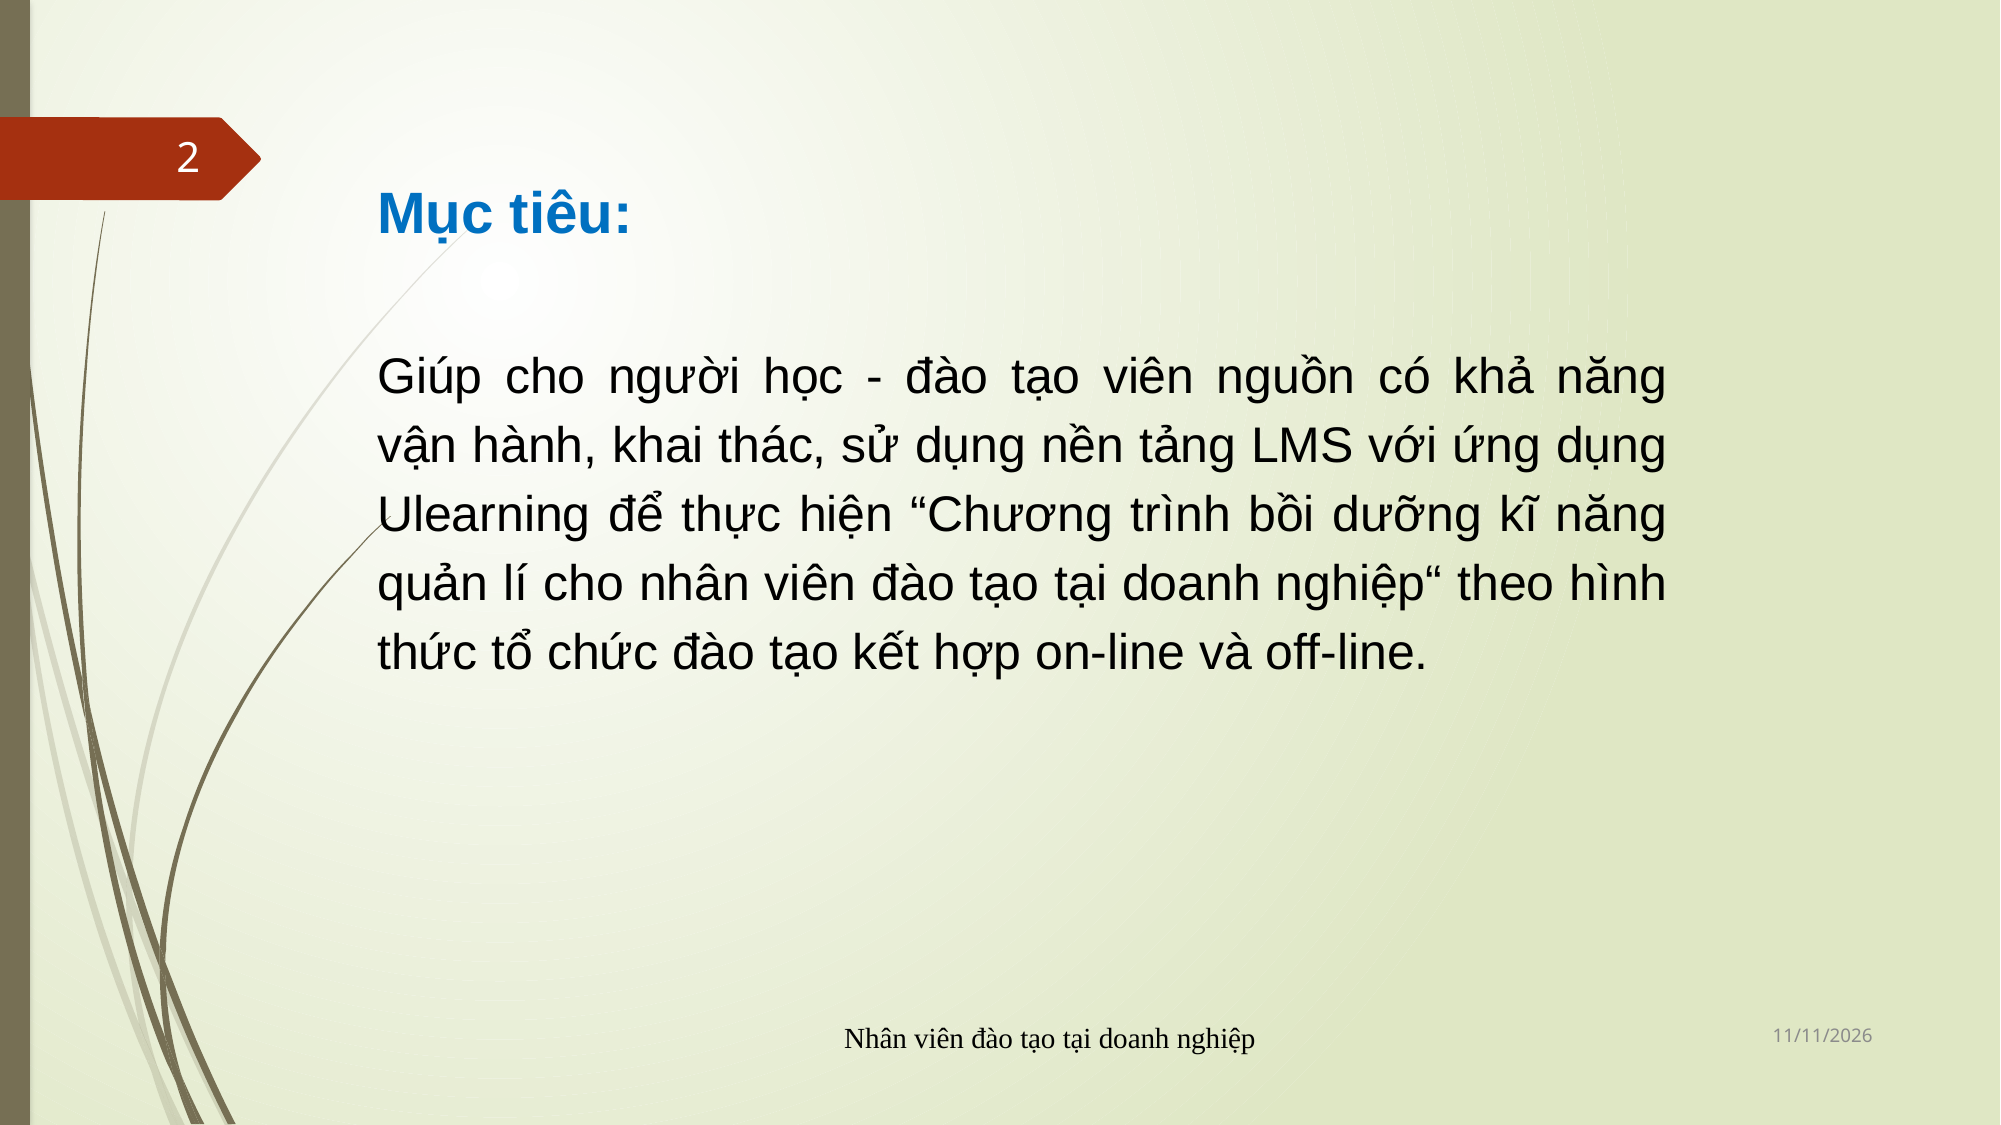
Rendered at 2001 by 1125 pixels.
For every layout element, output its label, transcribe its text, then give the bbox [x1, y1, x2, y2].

footer Nhân viên đào tạo tại doanh nghiệp [424, 1006, 1675, 1067]
text_box Mục tiêu: Giúp cho người học - đào tạo viên nguồn có khả năng vận hành, khai thác, sử dụng nền tảng LMS với ứng dụng Ulearning để thực hiện “Chương trình bồi dưỡng kĩ năng quản lí cho nhân viên đào tạo tại doanh nghiệp“ theo hình thức tổ chức đào tạo kết hợp on-line và off-line. [362, 167, 1683, 688]
slide_number 2 [87, 129, 216, 190]
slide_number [1699, 1005, 1888, 1067]
